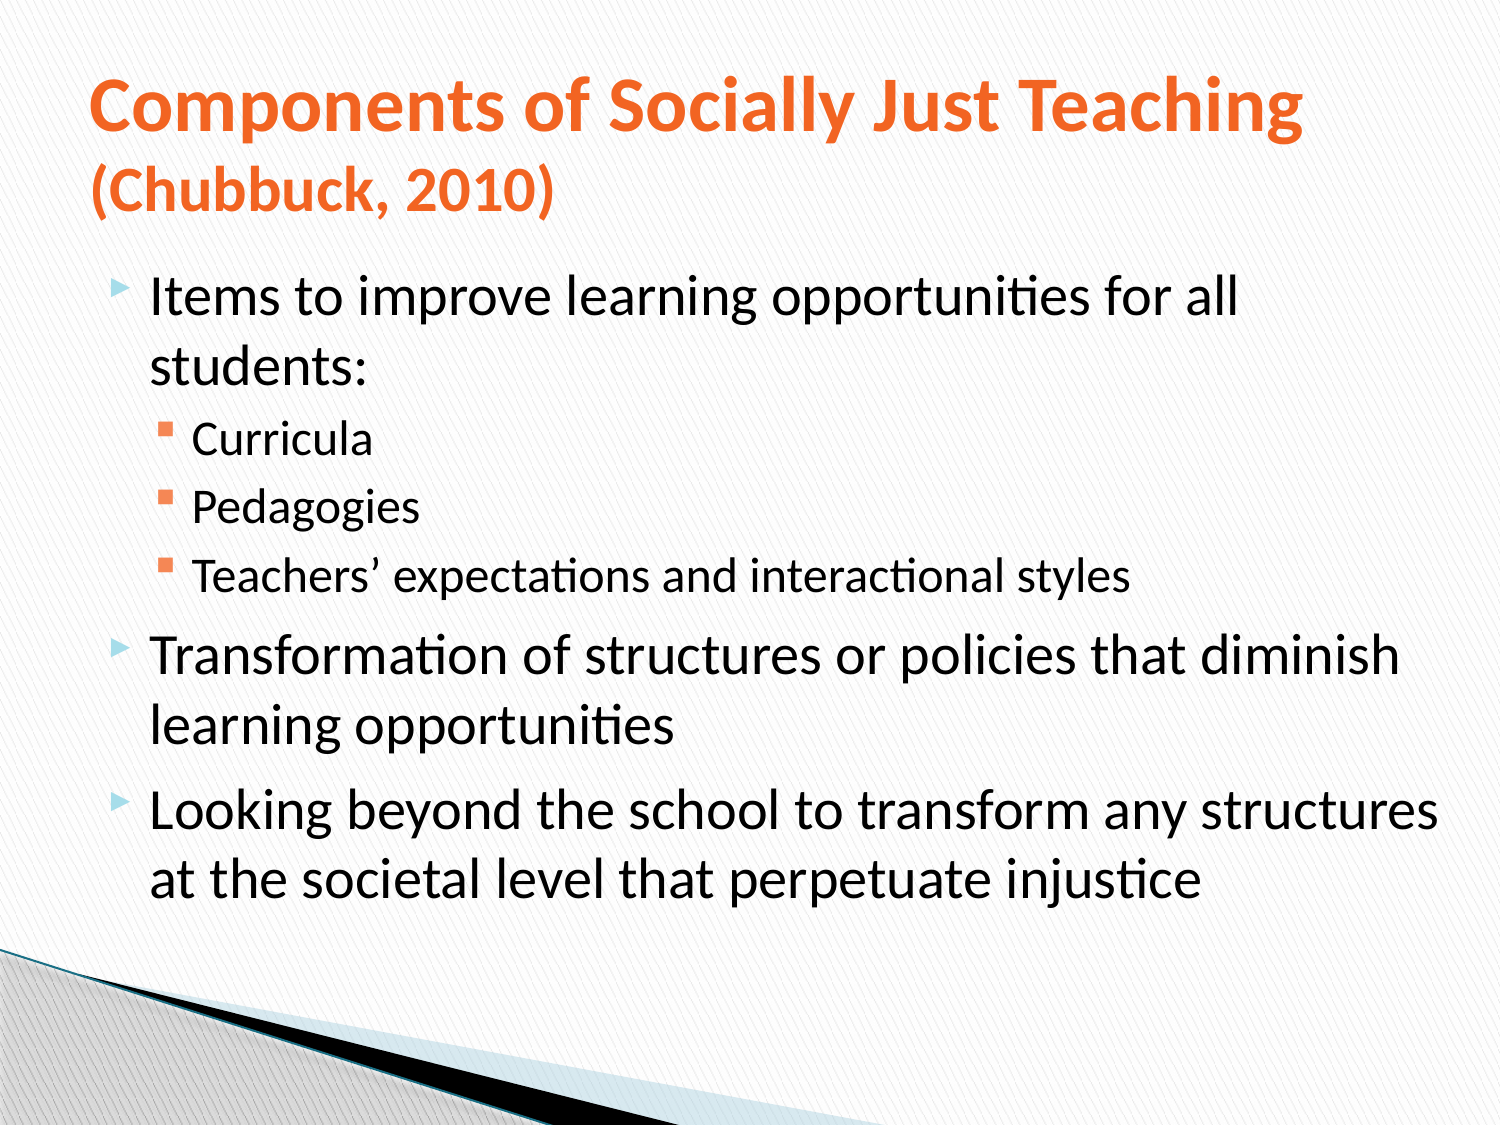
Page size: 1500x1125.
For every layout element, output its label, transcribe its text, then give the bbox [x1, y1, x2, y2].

title Components of Socially Just Teaching (Chubbuck, 2010) [75, 45, 1425, 233]
list Items to improve learning opportunities for all students: Curricula Pedagogies Teachers’ expectations and interactional styles Transformation of structures or policies that diminish learning opportunities Looking beyond the school to transform any structures at the societal level that perpetuate injustice [75, 249, 1463, 1063]
